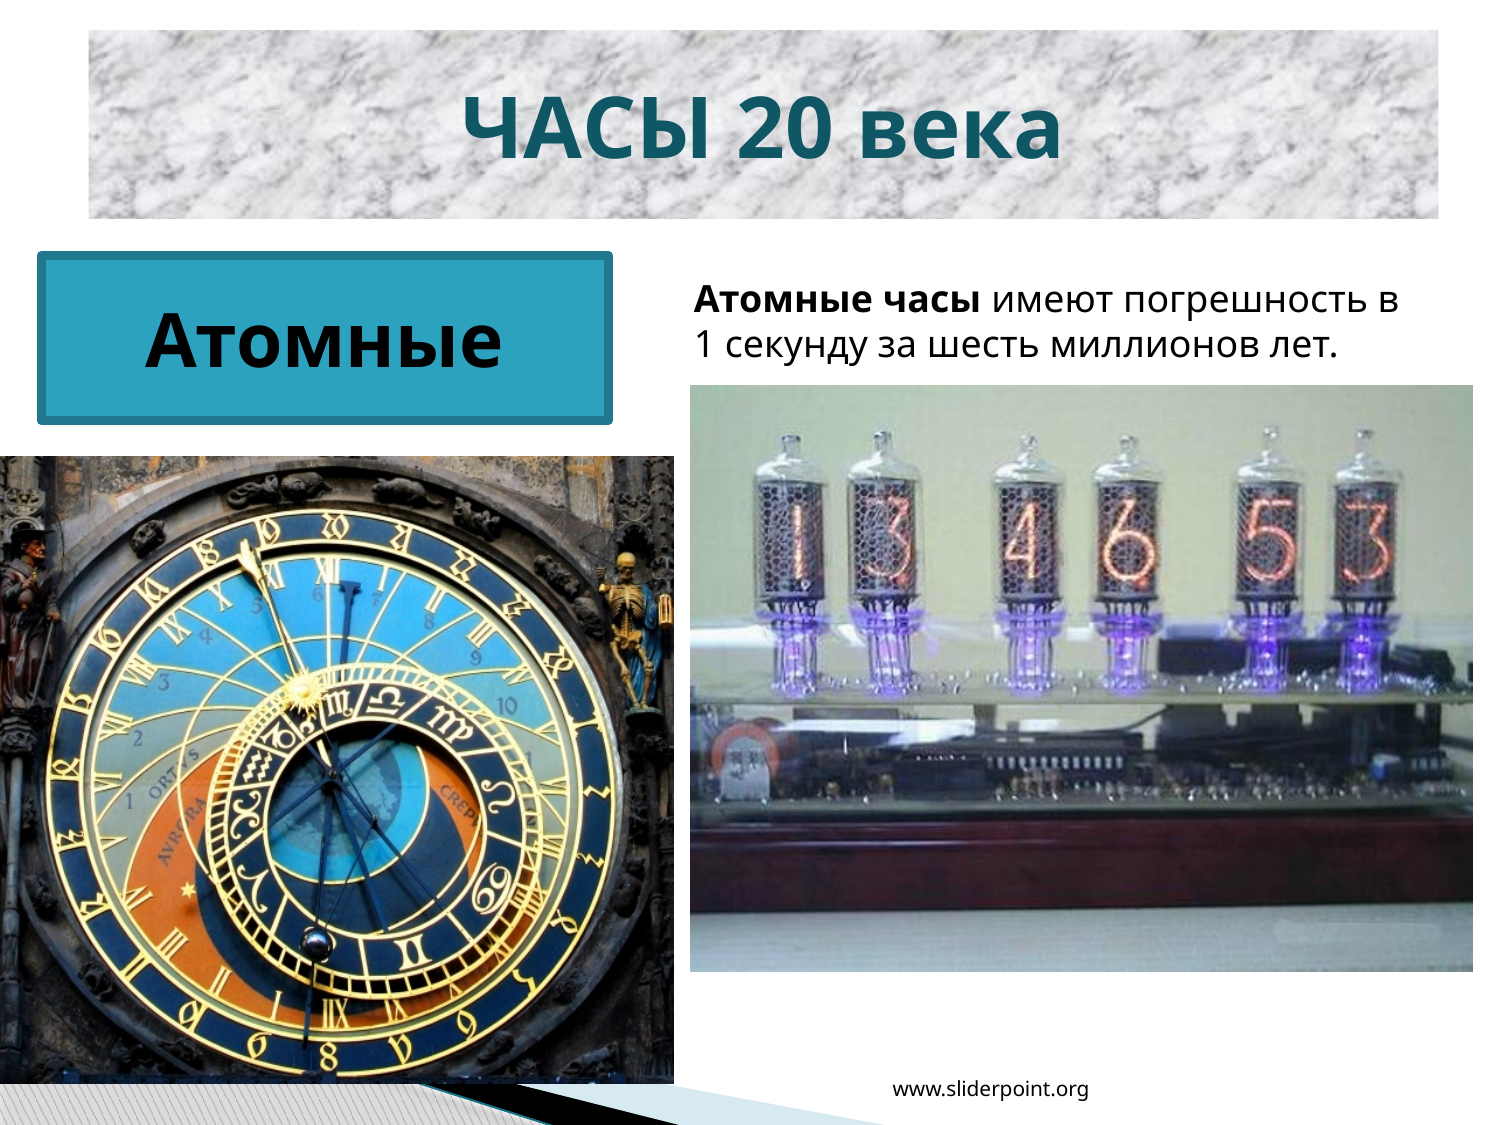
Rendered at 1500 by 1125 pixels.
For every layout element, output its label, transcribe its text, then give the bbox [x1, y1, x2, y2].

picture [690, 385, 1473, 972]
text_box Атомные часы имеют погрешность в 1 секунду за шесть миллионов лет. [679, 267, 1430, 372]
footer www.sliderpoint.org [718, 1051, 1105, 1112]
text_box Атомные [37, 251, 613, 425]
picture [0, 455, 674, 1085]
text_box [99, 338, 634, 455]
title ЧАСЫ 20 века [88, 30, 1439, 219]
